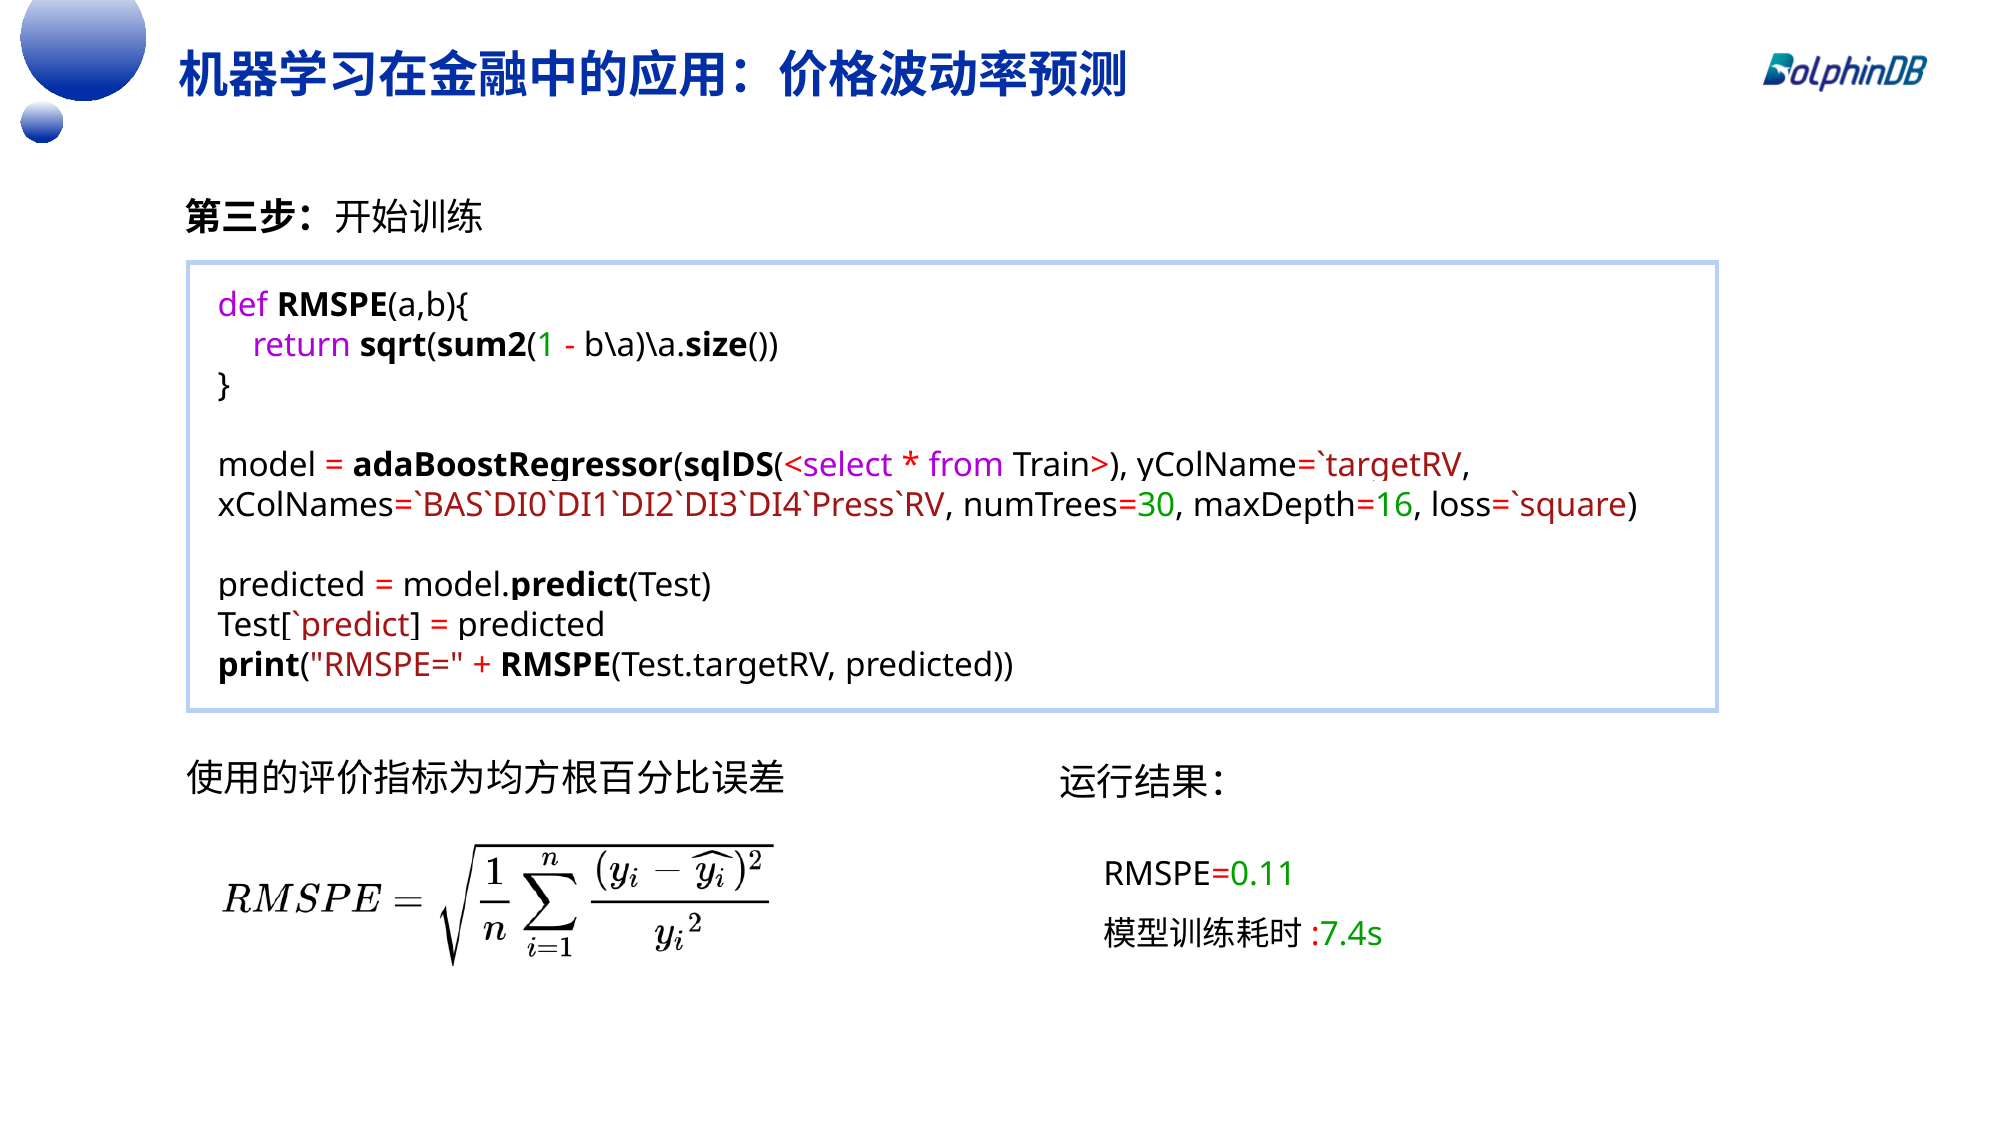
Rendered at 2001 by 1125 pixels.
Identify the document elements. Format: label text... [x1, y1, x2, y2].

picture [1755, 47, 1929, 93]
text_box RMSPE=0.11 模型训练耗时:7.4s [1088, 824, 1595, 960]
text_box 使用的评价指标为均方根百分比误差 [171, 746, 1172, 807]
text_box [19, 99, 64, 144]
text_box 机器学习在金融中的应用：价格波动率预测 [163, 35, 1545, 110]
text_box 第三步：开始训练 [169, 185, 1170, 246]
text_box [19, 0, 147, 102]
text_box [187, 262, 1718, 711]
picture [217, 824, 798, 984]
text_box 运行结果： [1044, 750, 1717, 828]
